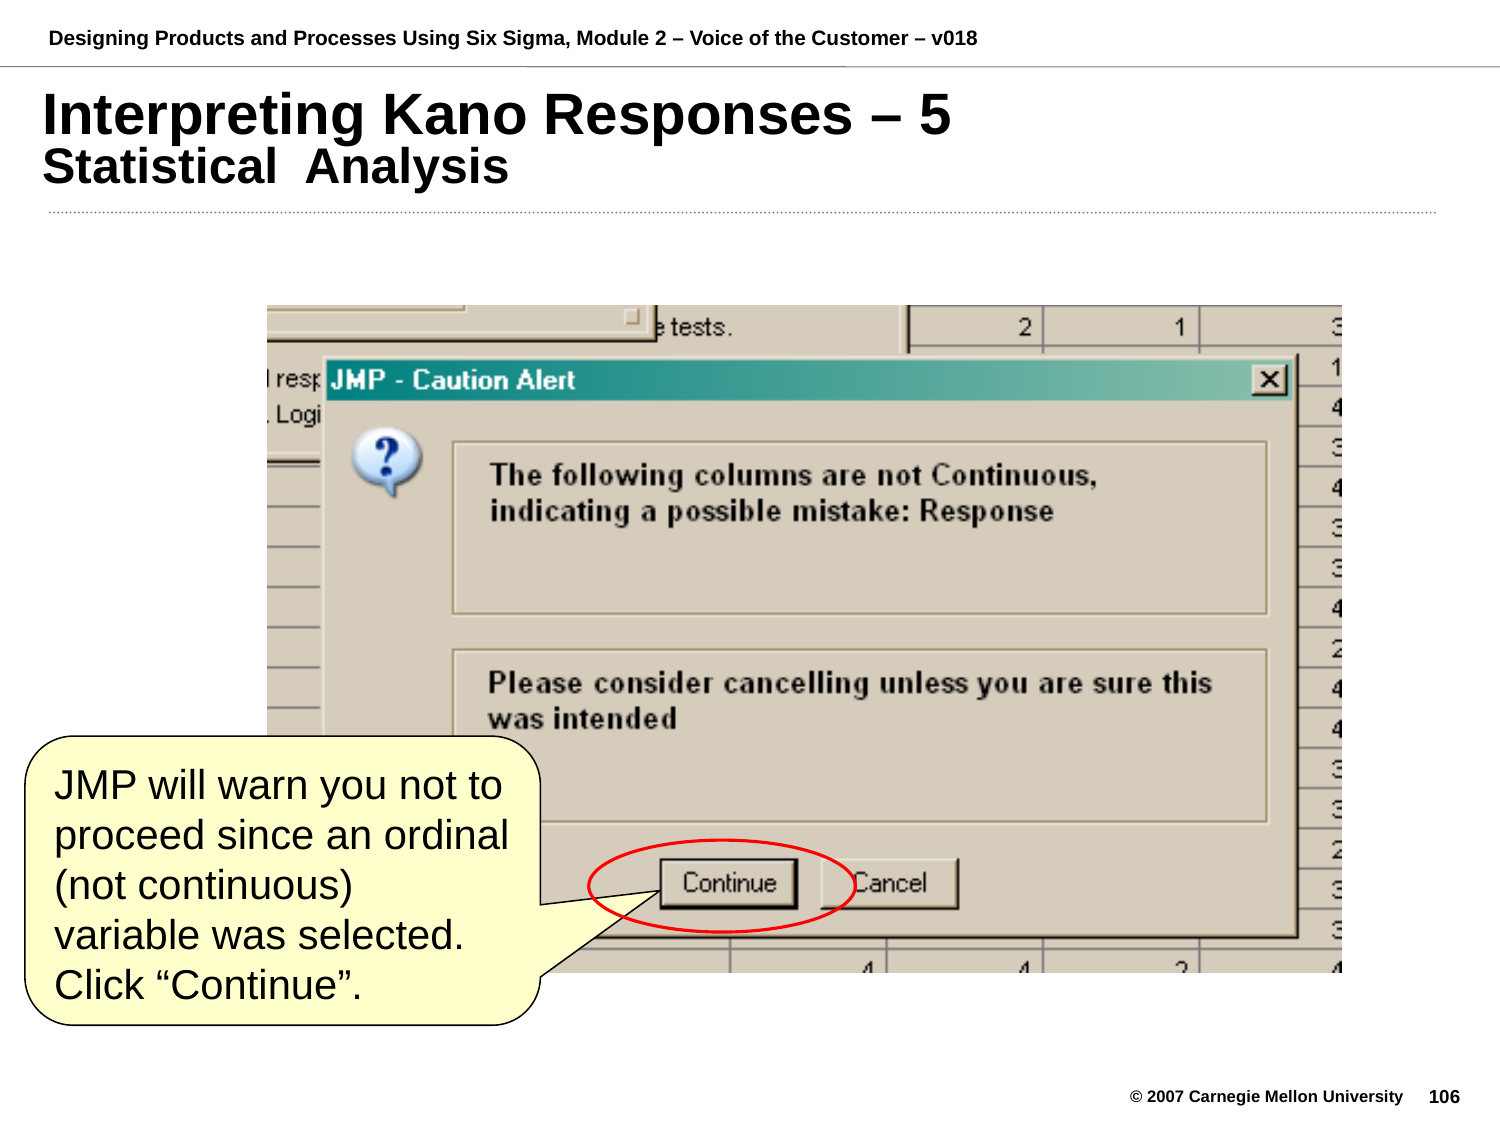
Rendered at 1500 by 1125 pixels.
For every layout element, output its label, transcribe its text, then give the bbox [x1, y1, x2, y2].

text_box JMP will warn you not to proceed since an ordinal (not continuous) variable was selected. Click “Continue”. [24, 736, 541, 1026]
picture [266, 304, 1342, 974]
title Interpreting Kano Responses – 5 Statistical Analysis [42, 89, 1438, 194]
